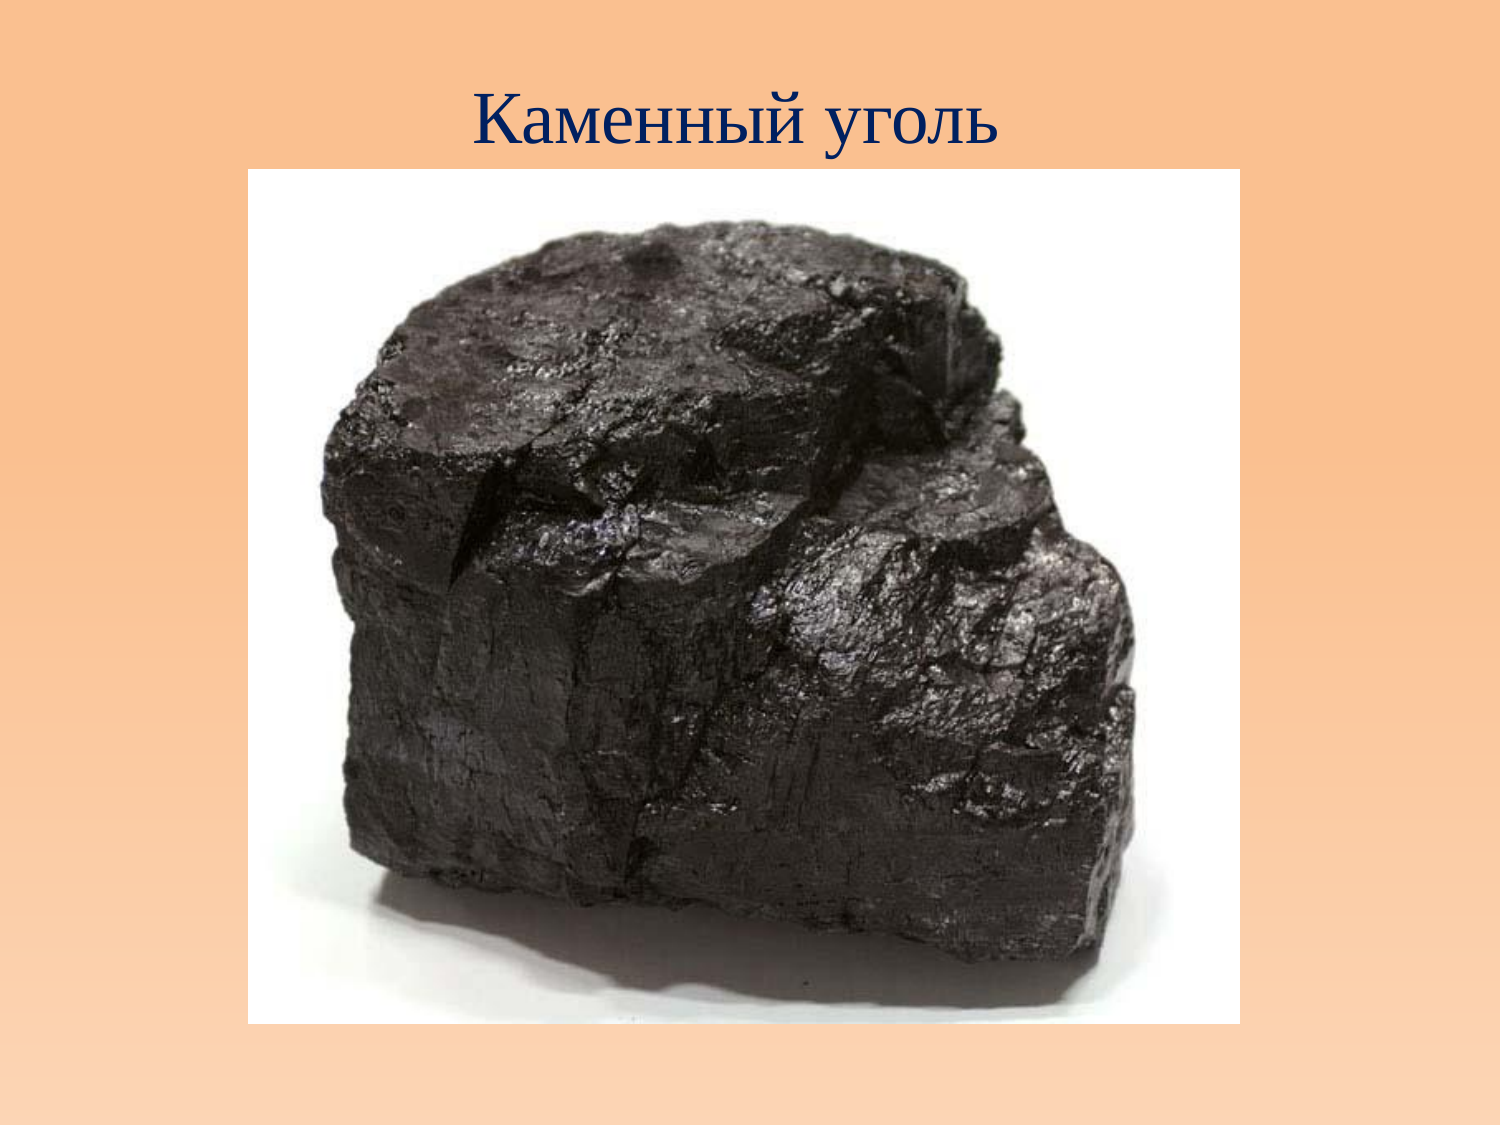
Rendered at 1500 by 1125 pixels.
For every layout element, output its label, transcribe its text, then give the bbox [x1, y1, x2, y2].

text_box Каменный уголь [457, 60, 1015, 166]
picture [248, 169, 1240, 1024]
